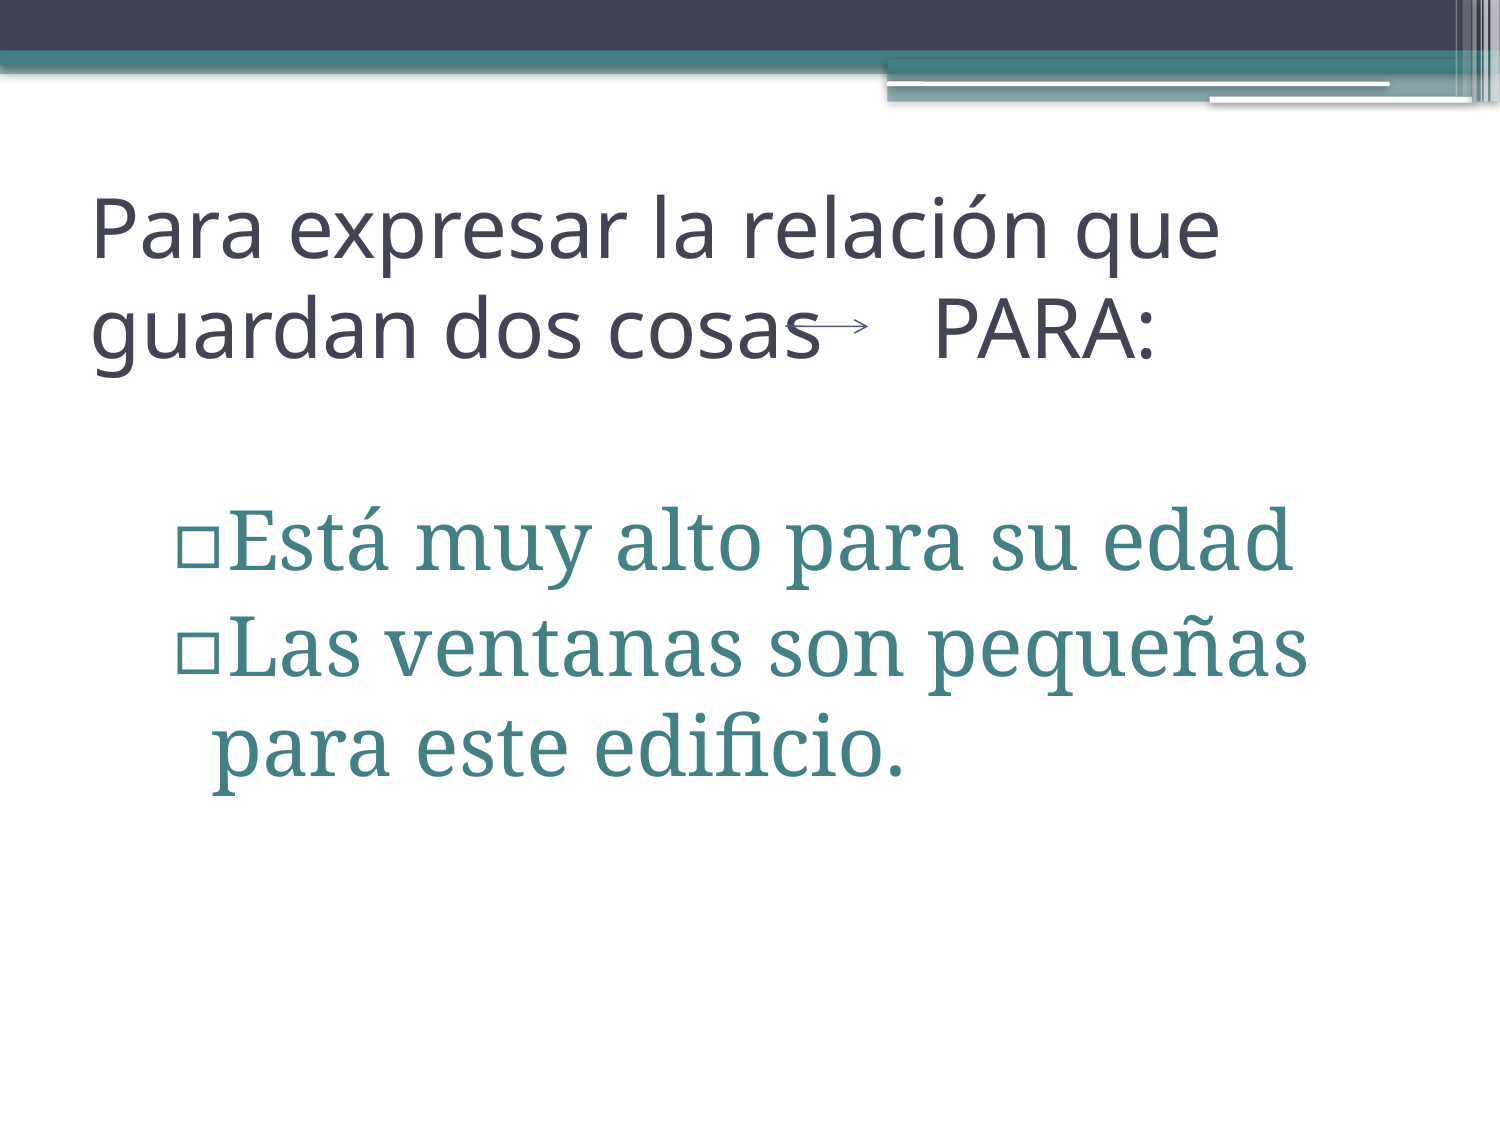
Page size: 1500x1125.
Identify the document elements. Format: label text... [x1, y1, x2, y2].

title Para expresar la relación que guardan dos cosas PARA: [75, 187, 1425, 363]
list Está muy alto para su edad Las ventanas son pequeñas para este edificio. [88, 479, 1439, 1125]
